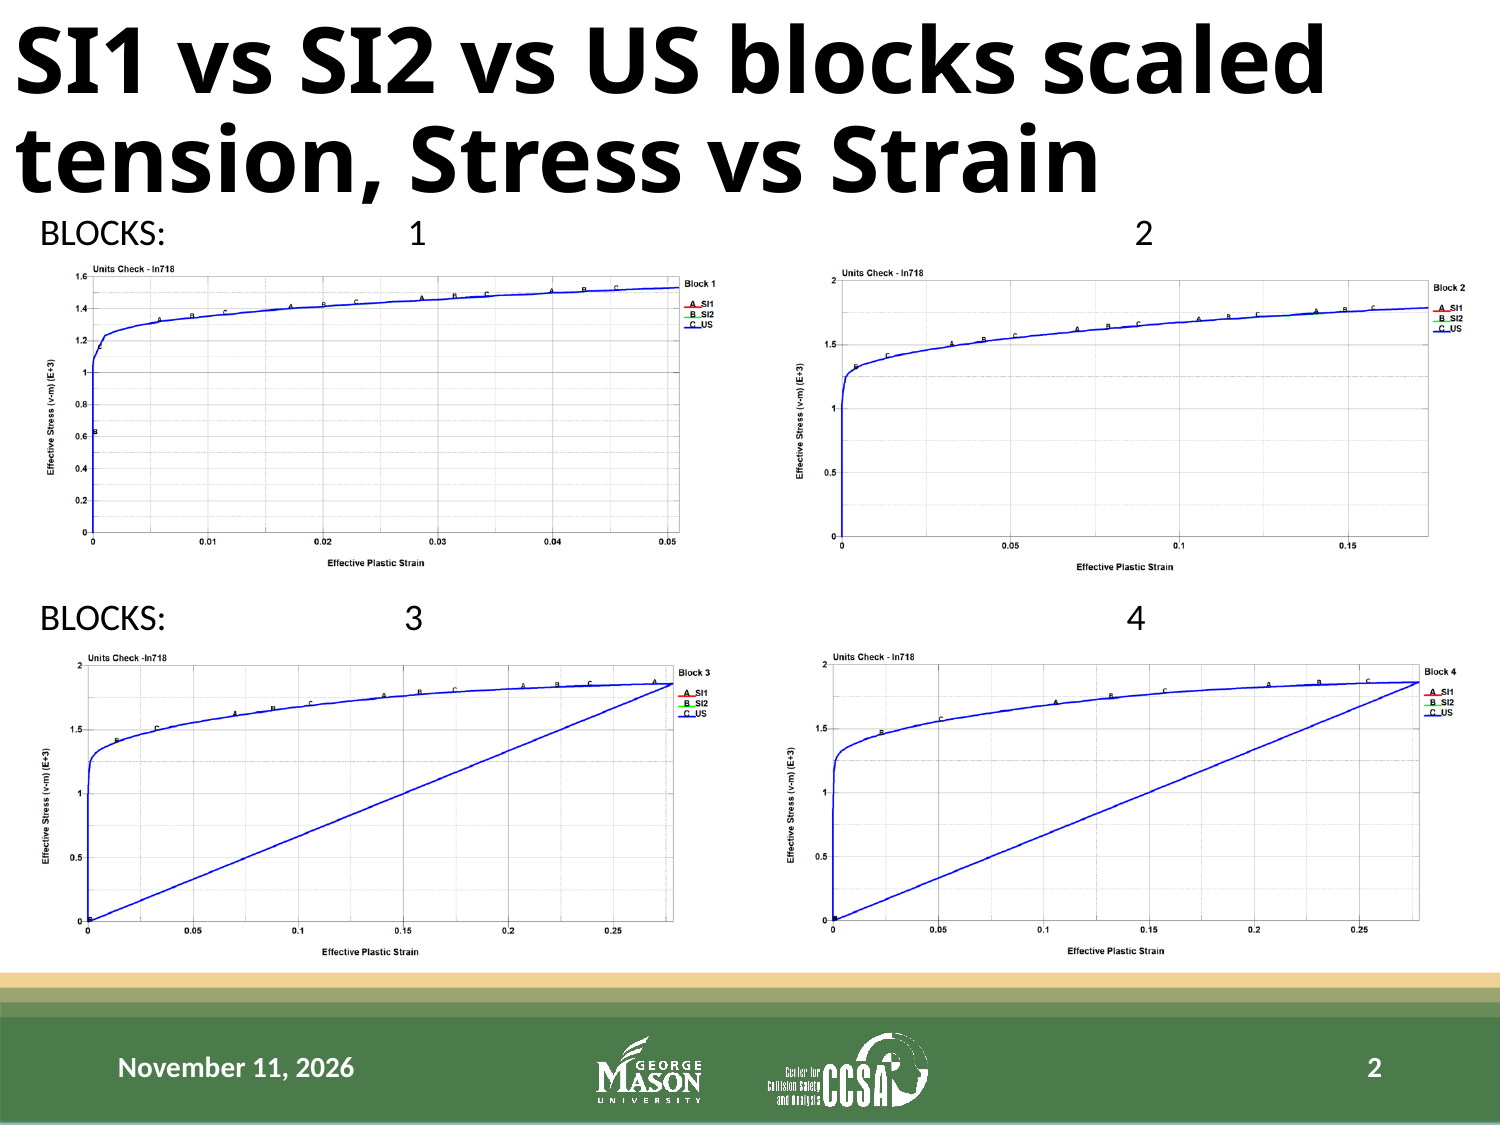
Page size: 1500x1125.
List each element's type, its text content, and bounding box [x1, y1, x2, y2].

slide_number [103, 1041, 441, 1102]
picture [587, 1024, 713, 1115]
text_box BLOCKS: 1 2 [24, 200, 1500, 261]
picture [771, 261, 1478, 581]
picture [22, 257, 729, 577]
slide_number 2 [1115, 1041, 1397, 1102]
picture [757, 1024, 938, 1115]
text_box BLOCKS: 3 4 [25, 585, 1500, 646]
picture [762, 645, 1469, 965]
text_box SI1 vs SI2 vs US blocks scaled tension, Stress vs Strain [0, 25, 1450, 201]
picture [16, 645, 723, 966]
